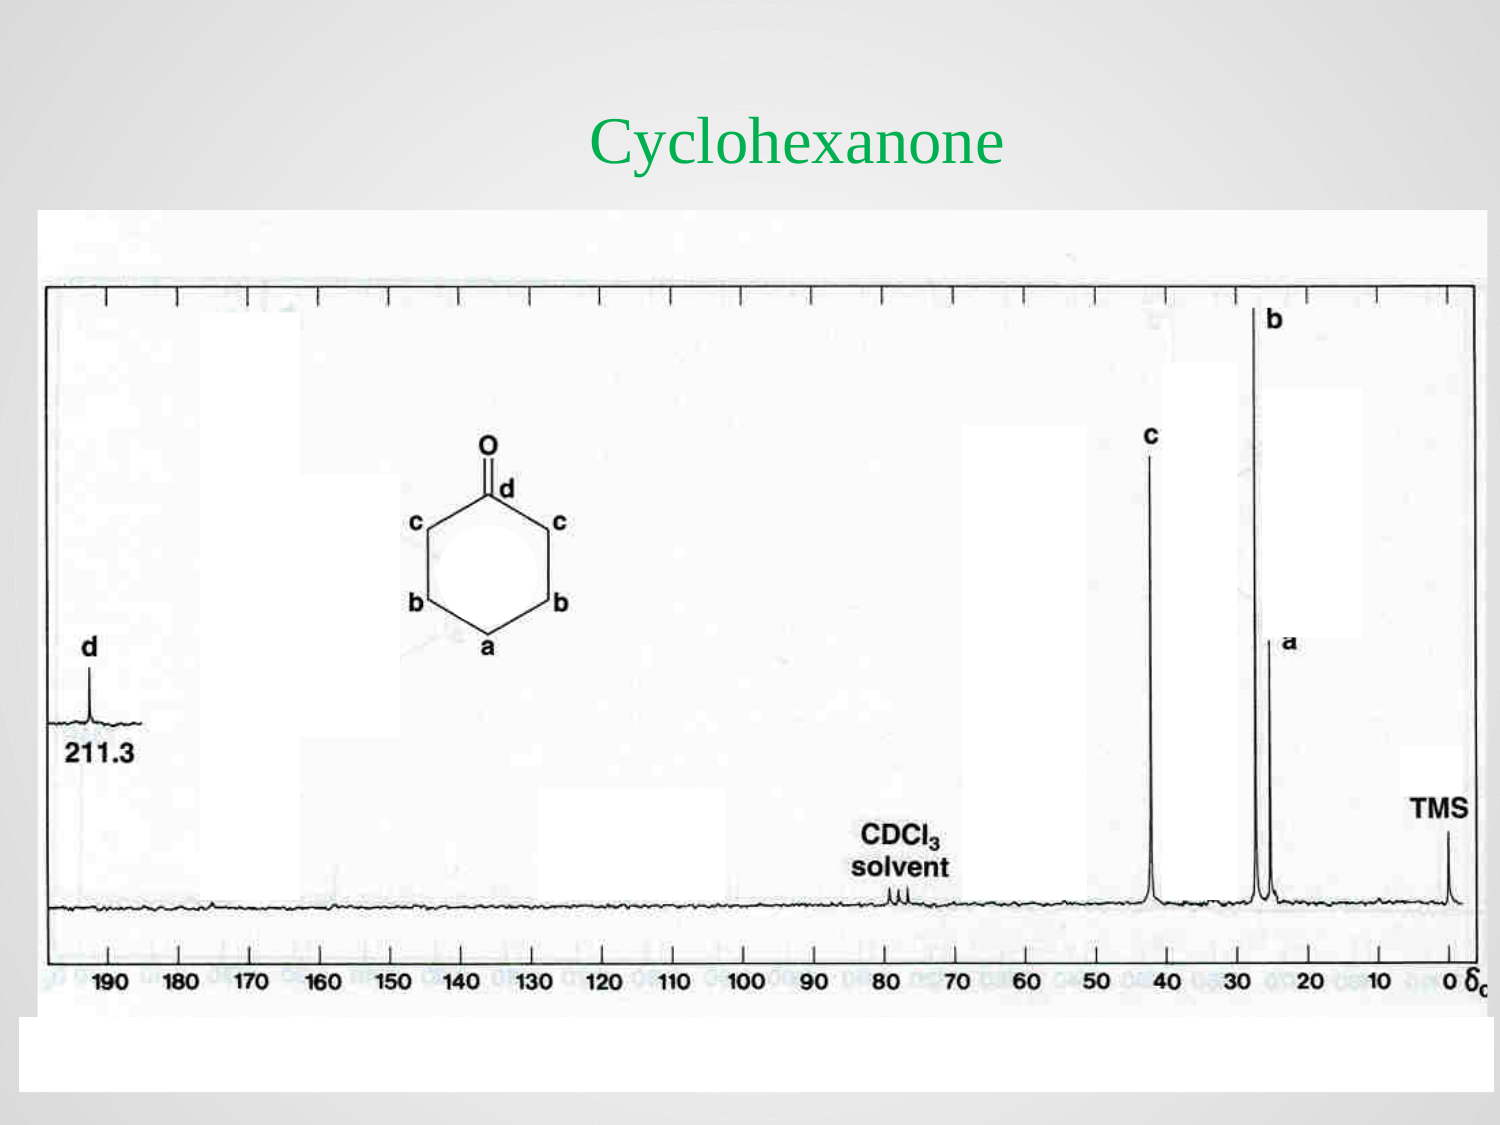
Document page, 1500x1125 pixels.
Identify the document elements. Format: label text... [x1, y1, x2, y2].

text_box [18, 210, 1495, 1093]
text_box Cyclohexanone [574, 89, 1021, 185]
